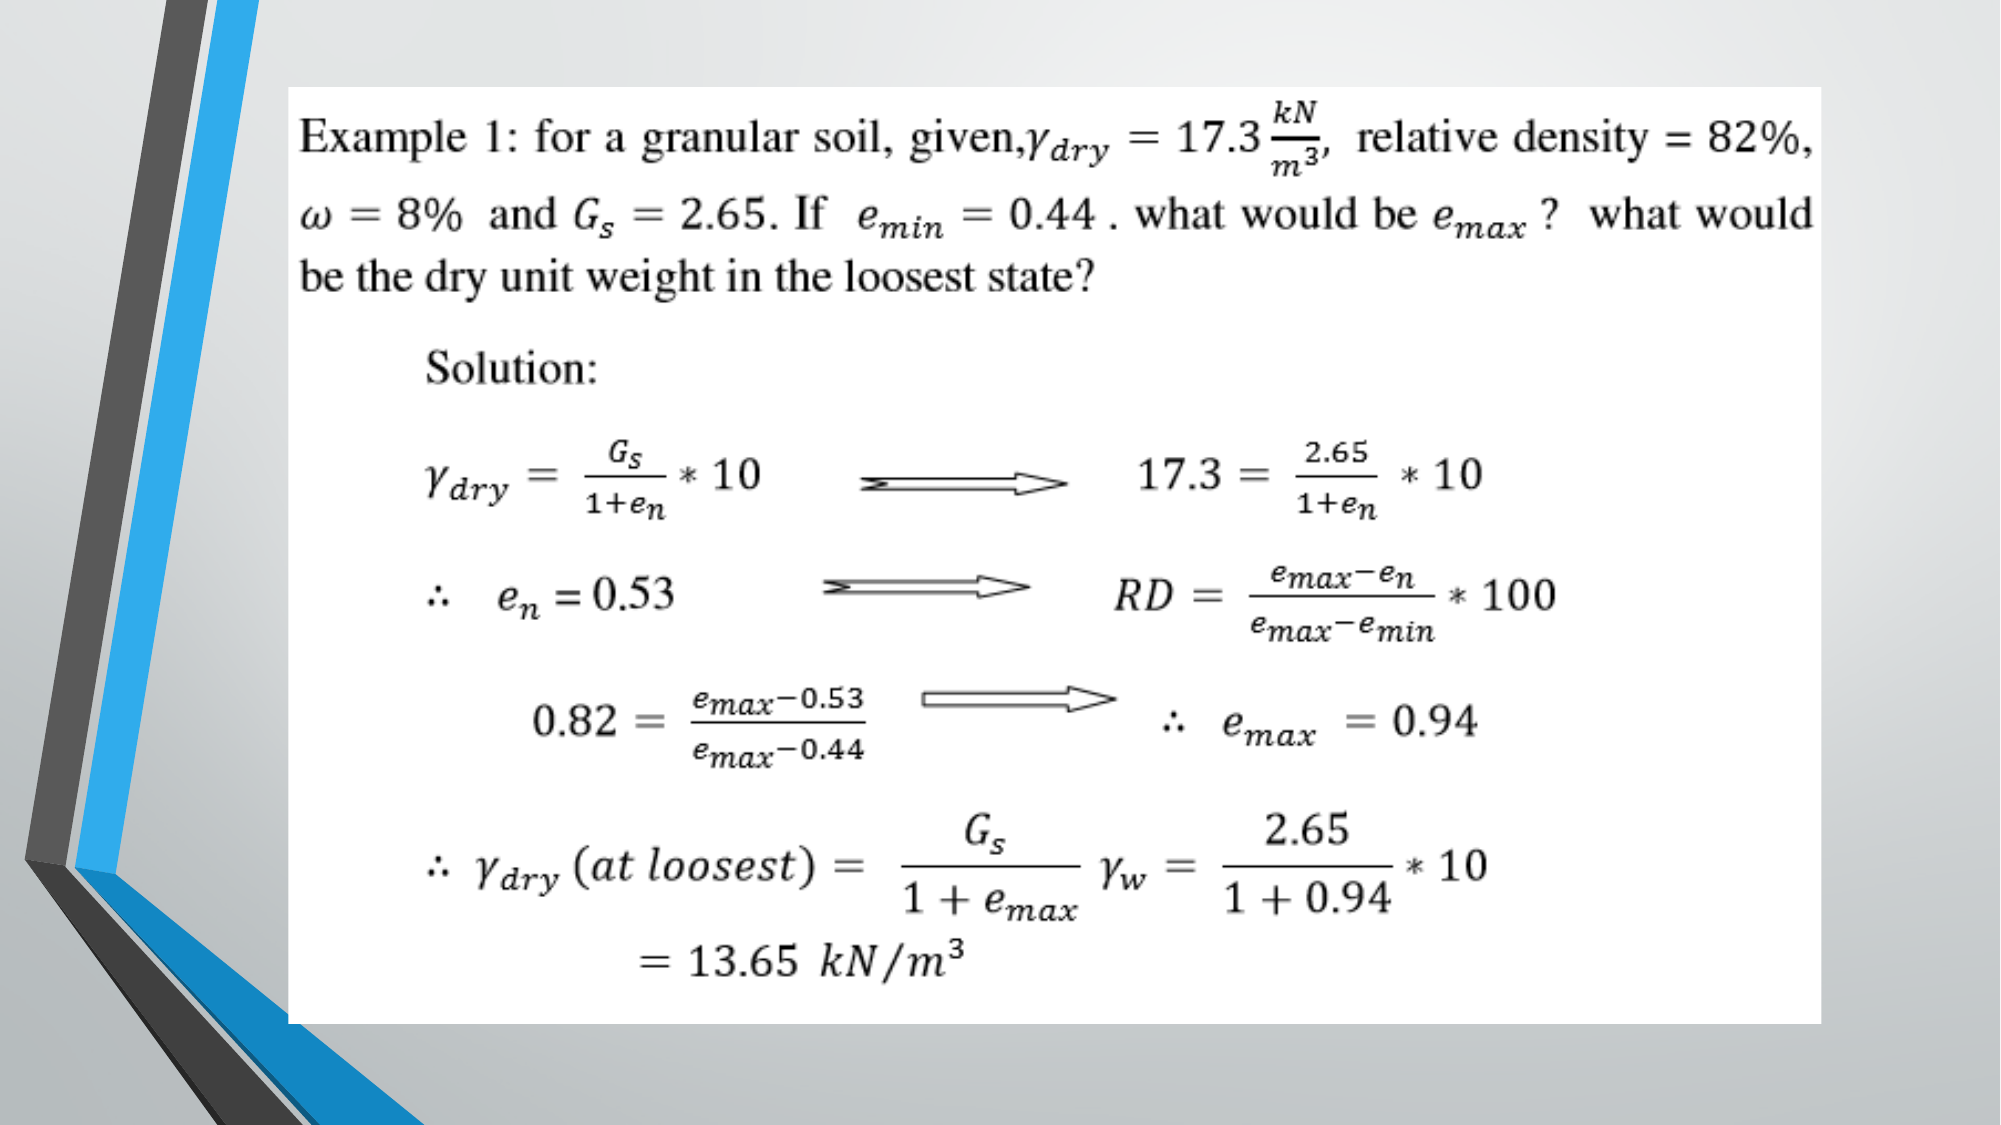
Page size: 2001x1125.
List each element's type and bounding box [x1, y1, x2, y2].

picture [288, 86, 1822, 1024]
